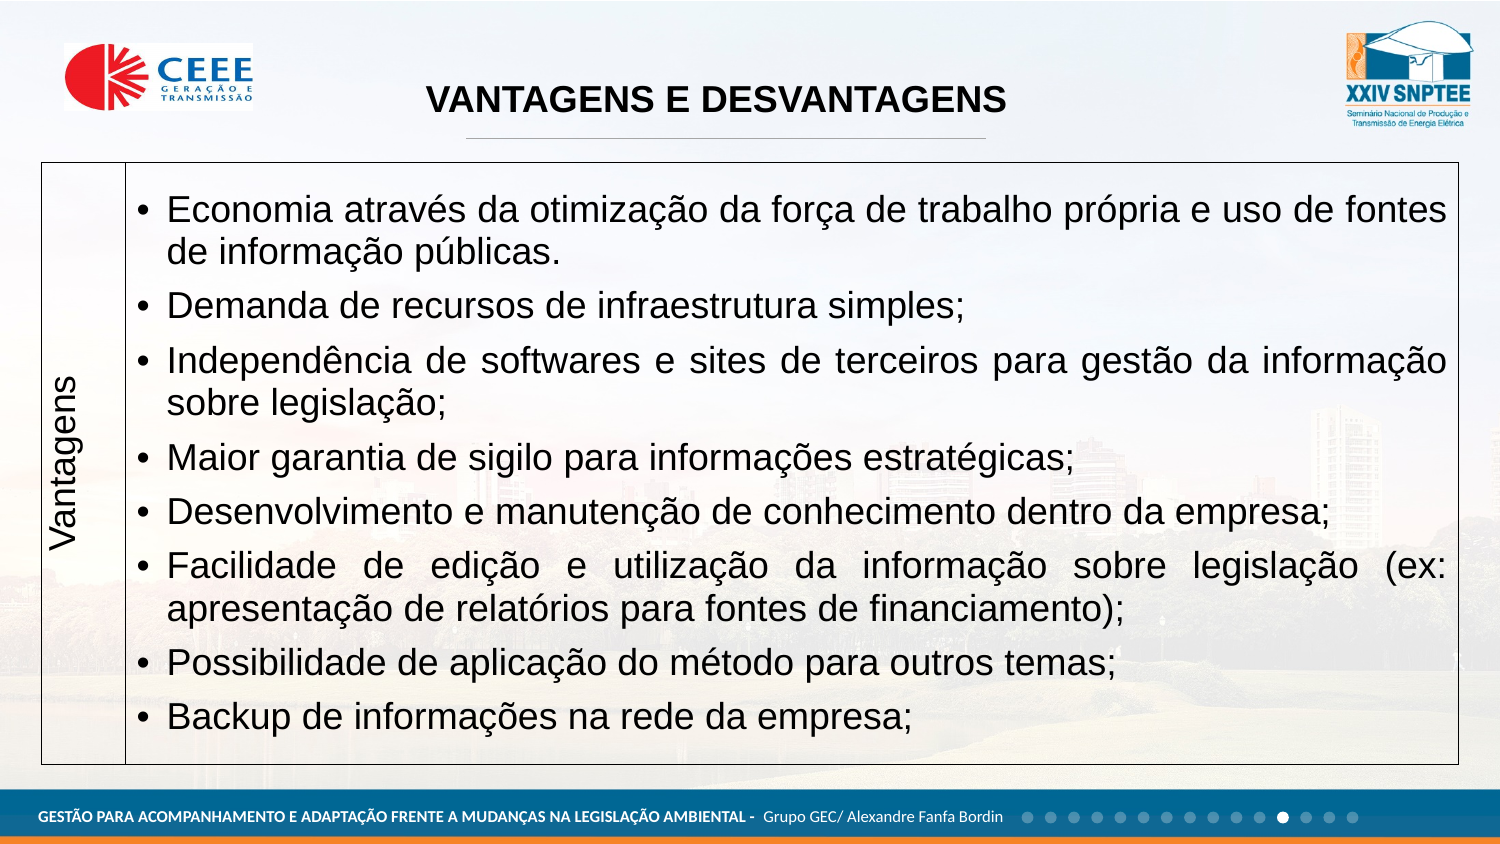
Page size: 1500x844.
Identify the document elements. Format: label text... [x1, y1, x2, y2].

table_header Vantagens [42, 163, 125, 764]
text_box VANTAGENS E DESVANTAGENS [410, 67, 1023, 128]
picture [0, 1, 1500, 789]
picture [0, 812, 1500, 844]
text_box [1274, 809, 1291, 826]
table_header Economia através da otimização da força de trabalho própria e uso de fontes de informação públicas. Demanda de recursos de infraestrutura simples; Independência de softwares e sites de terceiros para gestão da informação sobre legislação; Maior garantia de sigilo para informações estratégicas; Desenvolvimento e manutenção de conhecimento dentro da empresa; Facilidade de edição e utilização da informação sobre legislação (ex: apresentação de relatórios para fontes de financiamento); Possibilidade de aplicação do método para outros temas; Backup de informações na rede da empresa; [126, 163, 1458, 764]
